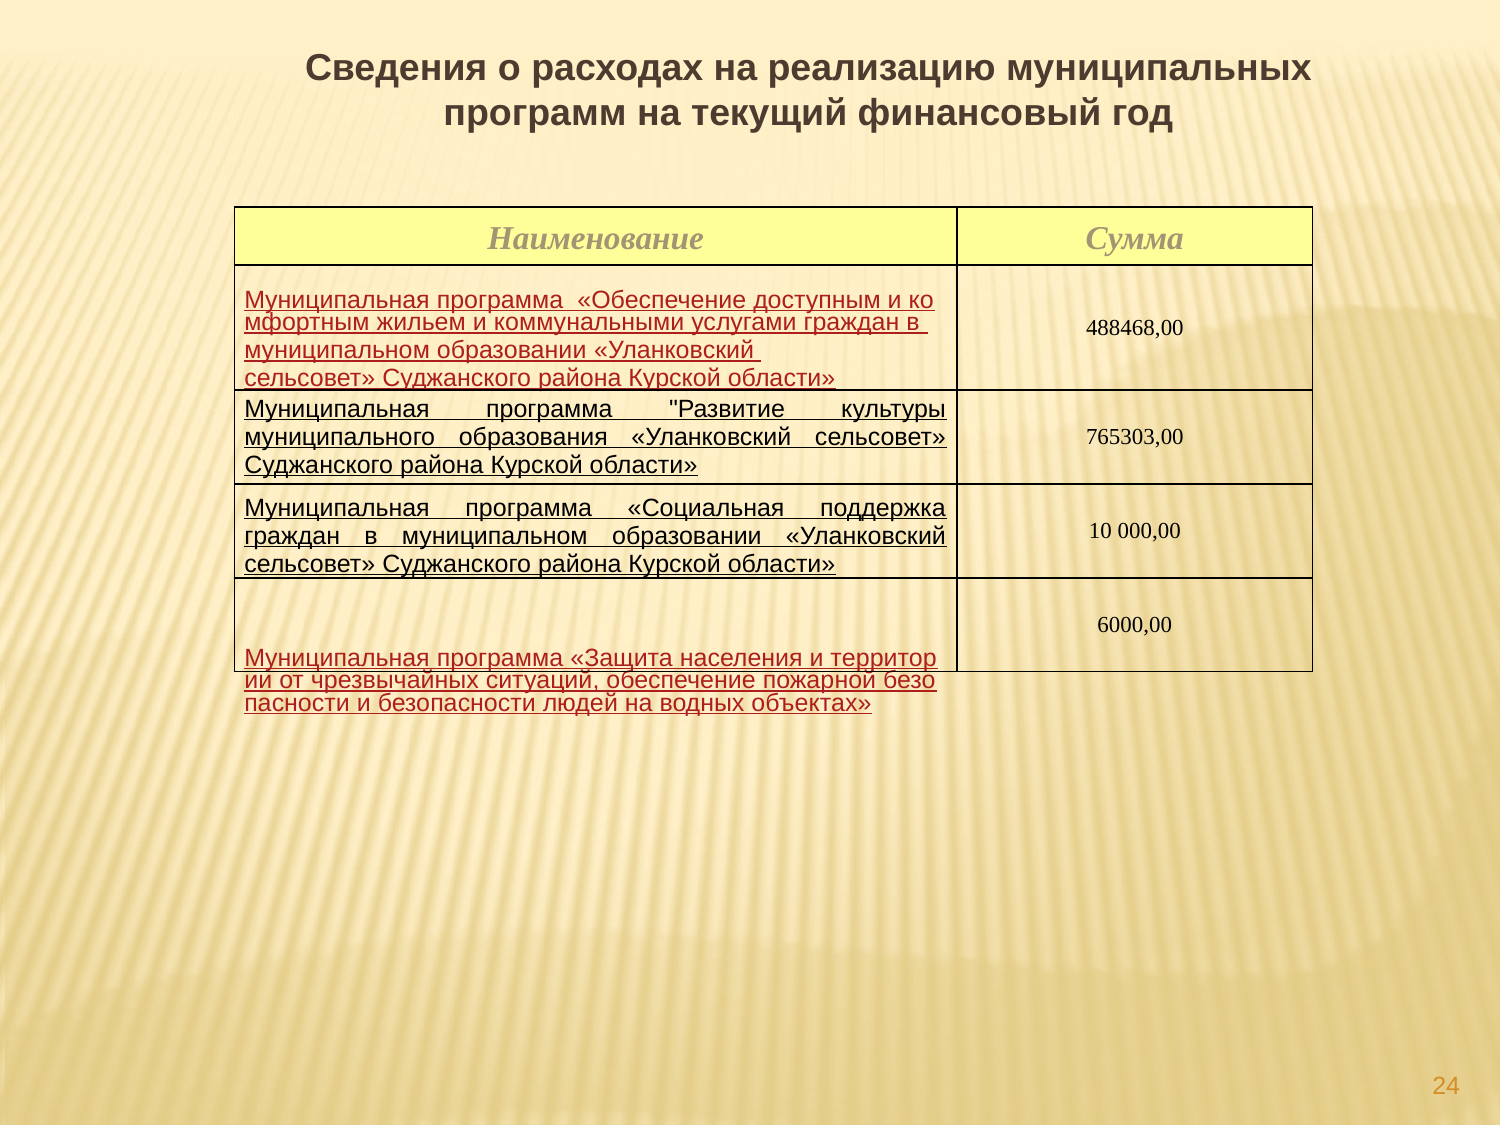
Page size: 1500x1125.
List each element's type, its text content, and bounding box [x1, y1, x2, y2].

table_cell Муниципальная программа «Социальная поддержка граждан в муниципальном образовании «Уланковский сельсовет» Суджанского района Курской области» [235, 485, 956, 577]
table_header Сумма [958, 208, 1312, 264]
table_cell 765303,00 [958, 391, 1312, 483]
table_cell Муниципальная программа "Развитие культуры муниципального образования «Уланковский сельсовет» Суджанского района Курской области» [235, 391, 956, 483]
table_cell Муниципальная программа «Обеспечение доступным и комфортным жильем и коммунальными услугами граждан в муниципальном образовании «Уланковский сельсовет» Суджанского района Курской области» [235, 266, 956, 389]
table_cell 488468,00 [958, 266, 1312, 389]
text_box Сведения о расходах на реализацию муниципальных программ на текущий финансовый год [269, 35, 1348, 140]
table_cell 10 000,00 [958, 485, 1312, 577]
table_cell 6000,00 [958, 579, 1312, 671]
slide_number 24 [1350, 1062, 1475, 1103]
table_header Наименование [235, 208, 956, 264]
table_cell Муниципальная программа «Защита населения и территории от чрезвычайных ситуаций, обеспечение пожарной безопасности и безопасности людей на водных объектах» [235, 579, 956, 671]
